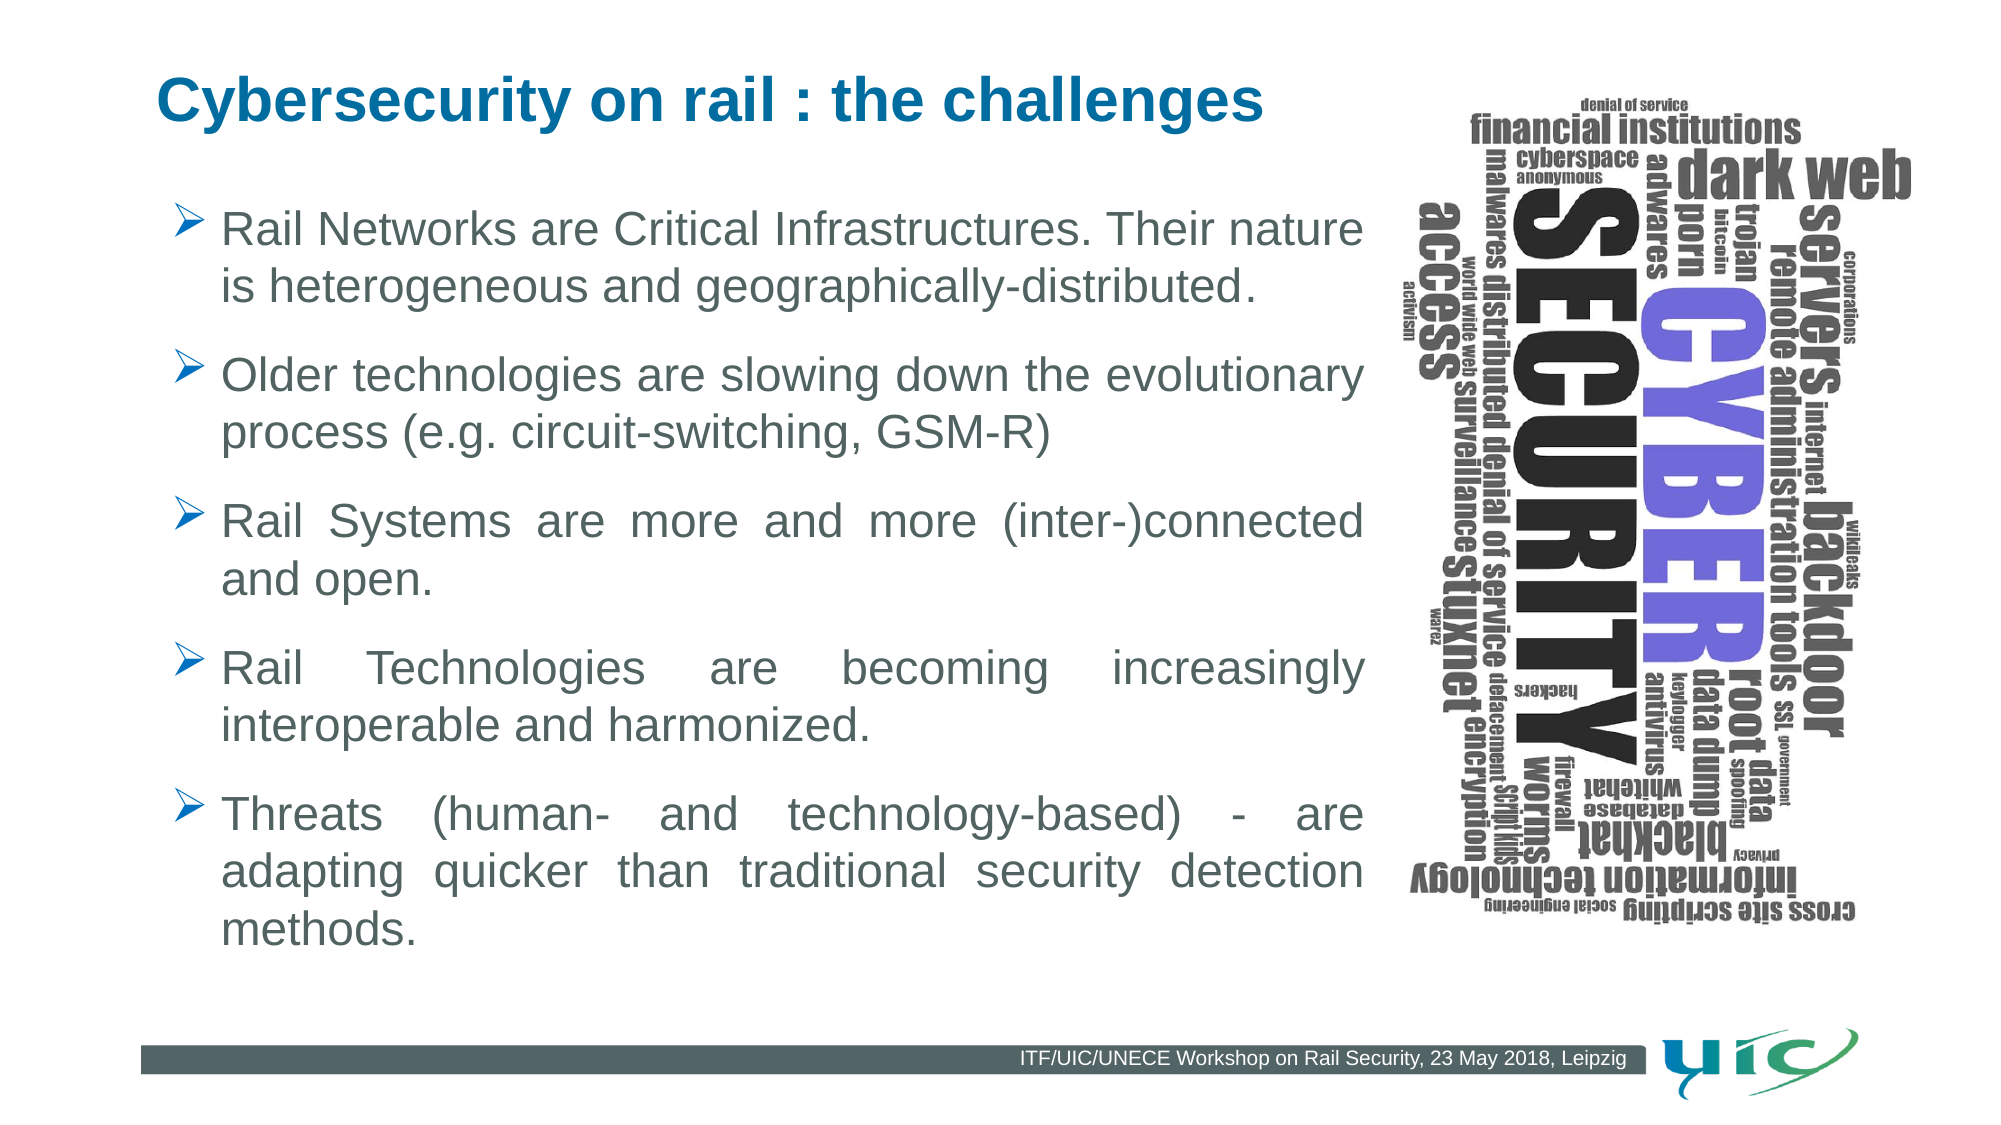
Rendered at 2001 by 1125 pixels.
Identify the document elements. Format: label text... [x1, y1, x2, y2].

picture [141, 1027, 1859, 1100]
text_box Rail Networks are Critical Infrastructures. Their nature is heterogeneous and geographically-distributed. Older technologies are slowing down the evolutionary process (e.g. circuit-switching, GSM-R) Rail Systems are more and more (inter-)connected and open. Rail Technologies are becoming increasingly interoperable and harmonized. Threats (human- and technology-based) - are adapting quicker than traditional security detection methods. [156, 189, 1382, 1027]
title Cybersecurity on rail : the challenges [155, 57, 1280, 136]
footer ITF/UIC/UNECE Workshop on Rail Security, 23 May 2018, Leipzig [669, 1044, 1639, 1092]
picture [1233, 91, 2000, 936]
